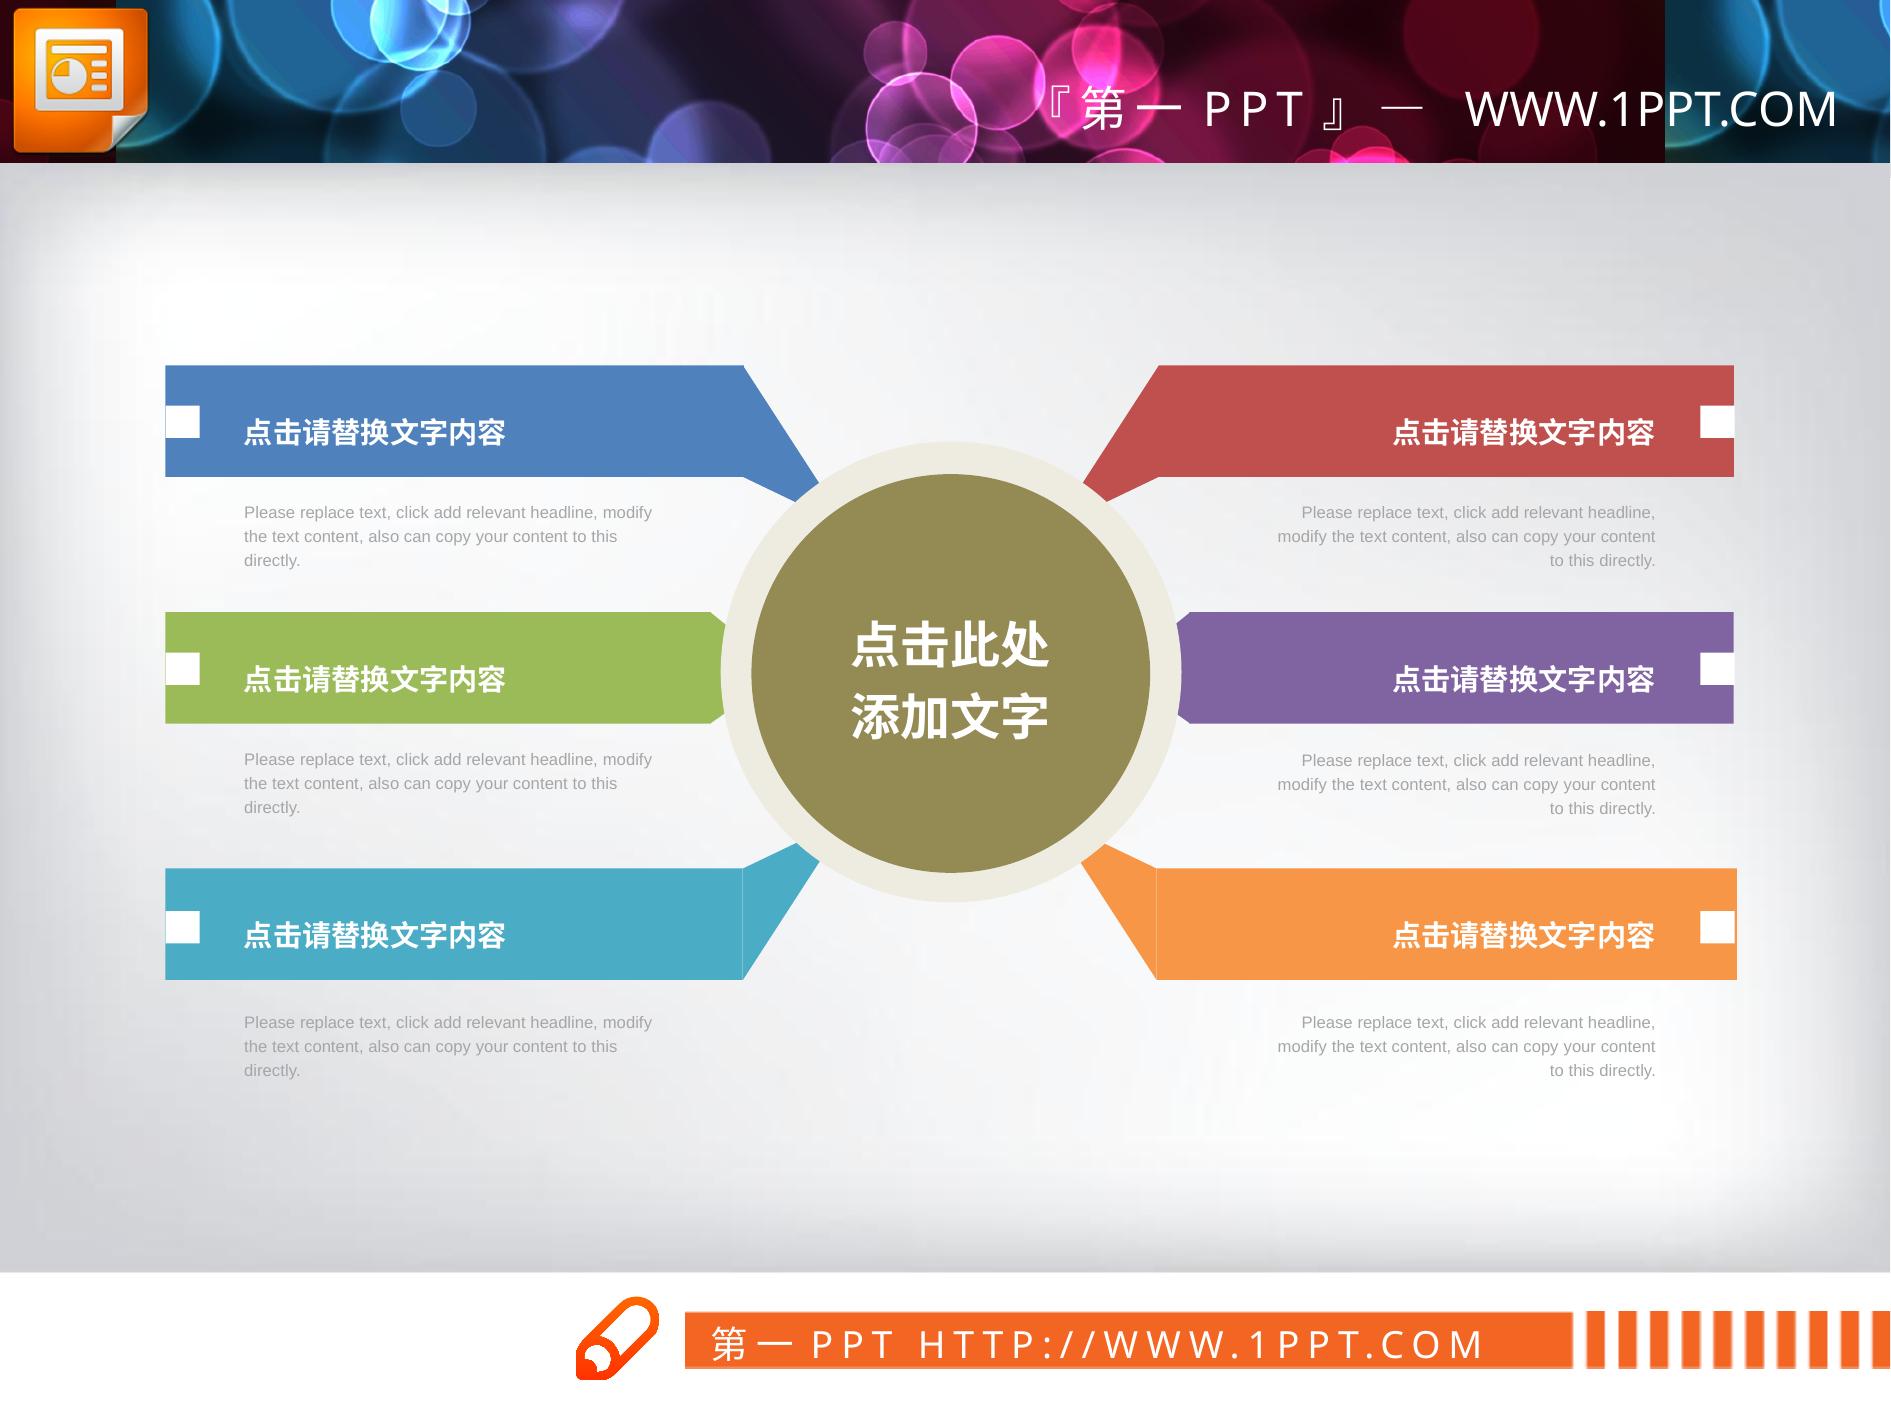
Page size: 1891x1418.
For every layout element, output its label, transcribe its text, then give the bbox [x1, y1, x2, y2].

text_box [1186, 611, 1734, 724]
text_box Please replace text, click add relevant headline, modify the text content, also can copy your content to this directly. [244, 737, 654, 825]
text_box Please replace text, click add relevant headline, modify the text content, also can copy your content to this directly. [1268, 524, 1657, 577]
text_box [720, 441, 1182, 903]
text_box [165, 365, 833, 515]
text_box Please replace text, click add relevant headline, modify the text content, also can copy your content to this directly. [244, 1000, 654, 1087]
text_box Please replace text, click add relevant headline, modify the text content, also can copy your content to this directly. [1268, 738, 1657, 825]
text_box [165, 611, 715, 724]
text_box Please replace text, click add relevant headline, modify the text content, also can copy your content to this directly. [244, 524, 654, 577]
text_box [165, 831, 833, 981]
picture [0, 0, 1891, 1275]
text_box Please replace text, click add relevant headline, modify the text content, also can copy your content to this directly. [1268, 1001, 1657, 1087]
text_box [1069, 365, 1735, 515]
picture [685, 1311, 1891, 1369]
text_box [1067, 831, 1738, 981]
